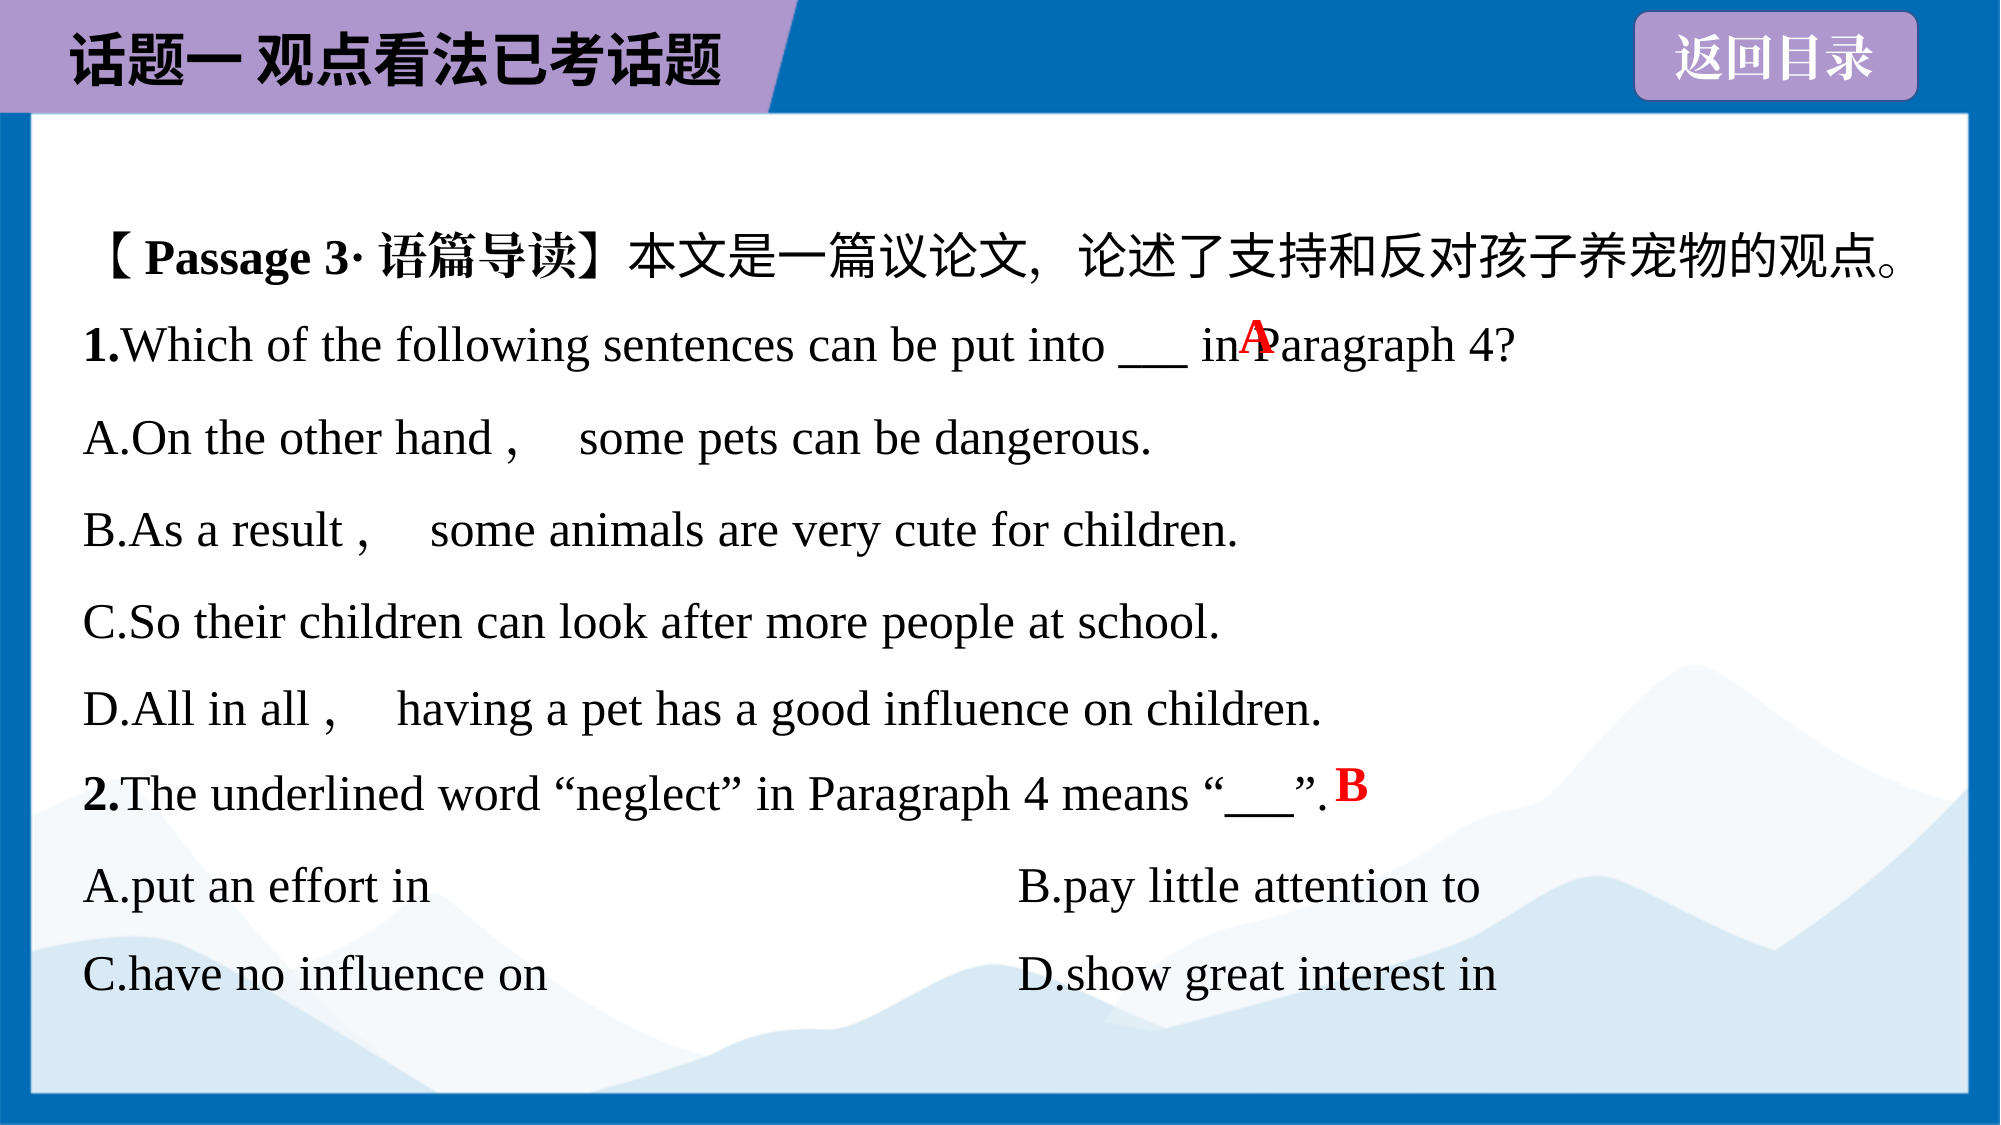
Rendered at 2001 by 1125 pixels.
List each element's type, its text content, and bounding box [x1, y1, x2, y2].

text_box A [1220, 276, 1293, 355]
text_box 1.Which of the following sentences can be put into ___ in Paragraph 4? [82, 284, 1917, 363]
text_box A.put an effort in B.pay little attention to C.have no influence on D.show great interest in [82, 821, 1917, 991]
text_box 【Passage 3·语篇导读】本文是一篇议论文，论述了支持和反对孩子养宠物的观点。 [82, 196, 1942, 275]
text_box A.On the other hand， some pets can be dangerous. B.As a result， some animals are very cute for children. C.So their children can look after more people at school. D.All in all， having a pet has a good influence on children. [82, 373, 1917, 726]
picture [0, 0, 2000, 1125]
text_box 2.The underlined word “neglect” in Paragraph 4 means “___”. [82, 732, 1917, 811]
text_box B [1316, 724, 1387, 803]
